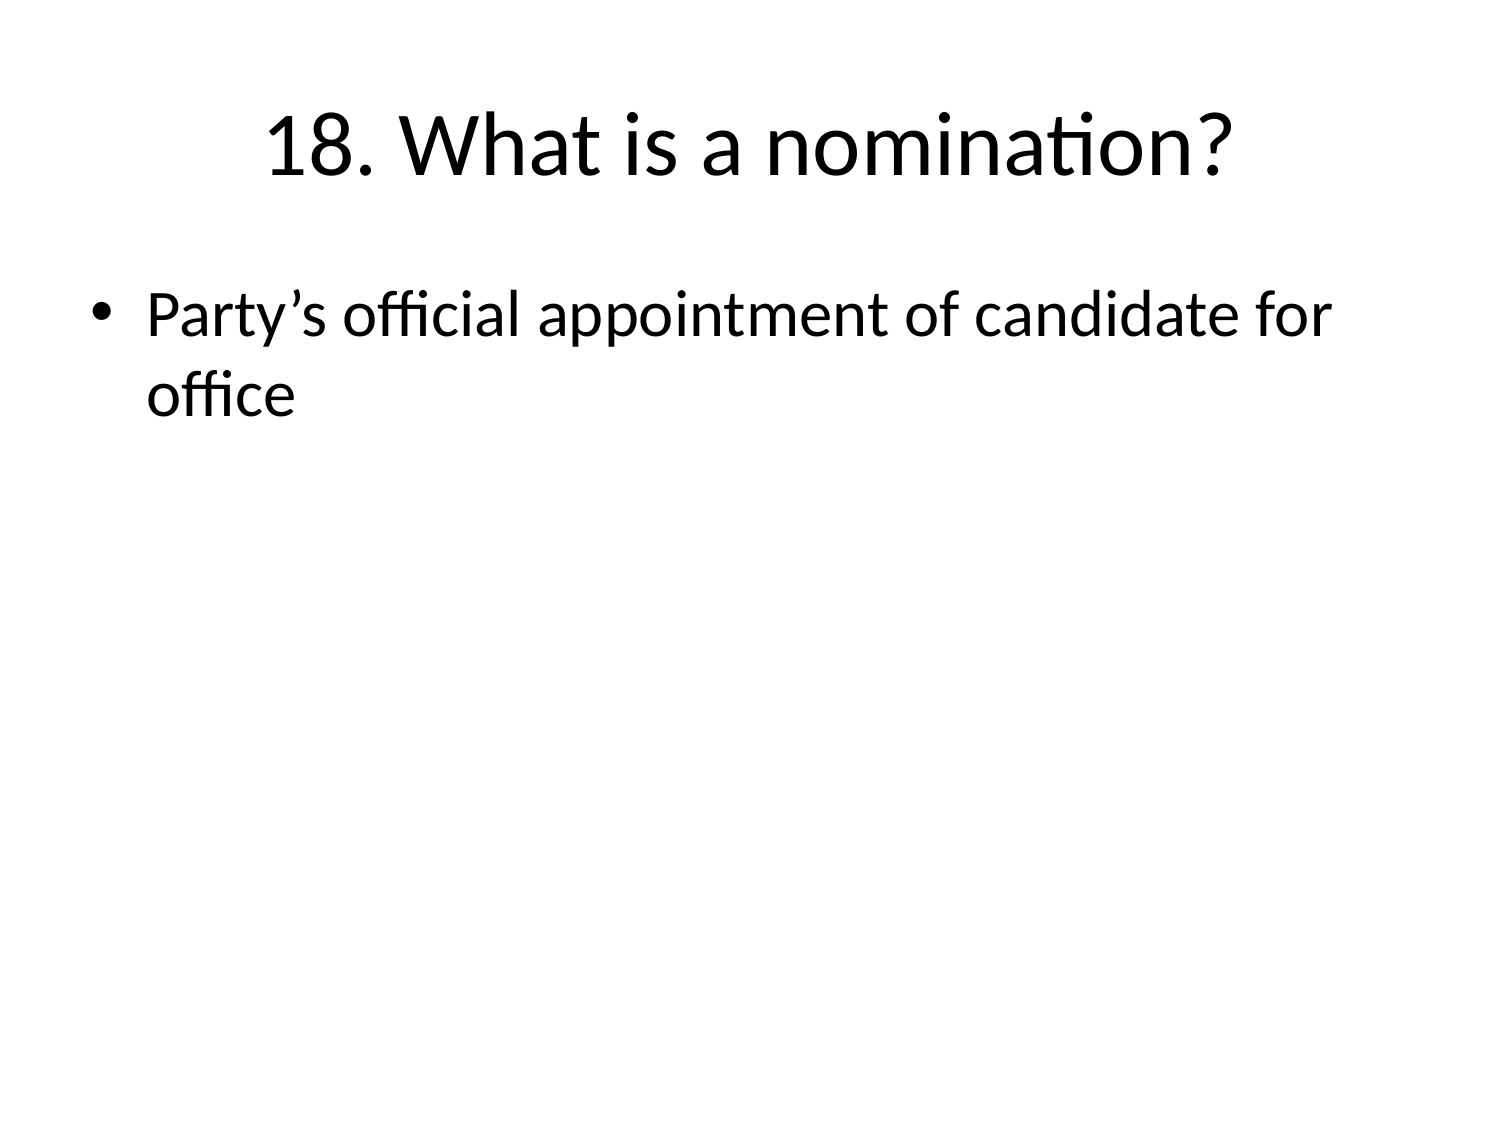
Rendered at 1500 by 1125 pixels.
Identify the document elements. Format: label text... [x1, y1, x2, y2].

title 18. What is a nomination? [75, 45, 1425, 233]
list Party’s official appointment of candidate for office [75, 262, 1425, 1005]
